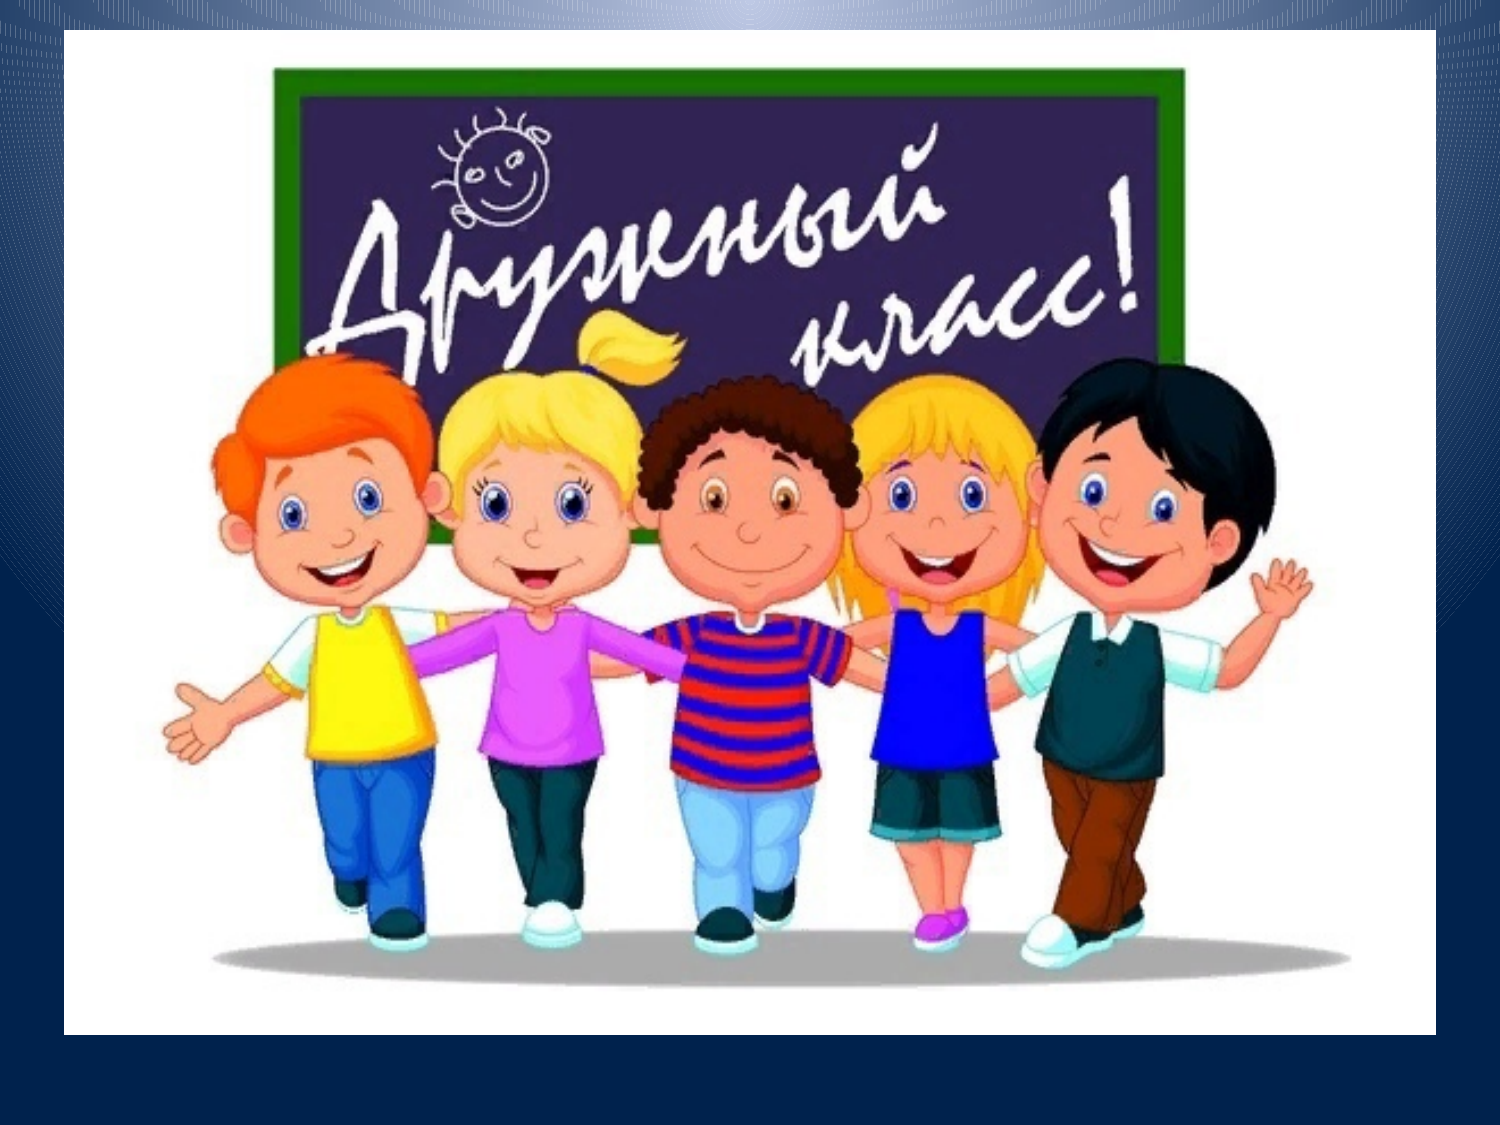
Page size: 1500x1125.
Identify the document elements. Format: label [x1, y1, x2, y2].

list [64, 30, 1436, 1036]
